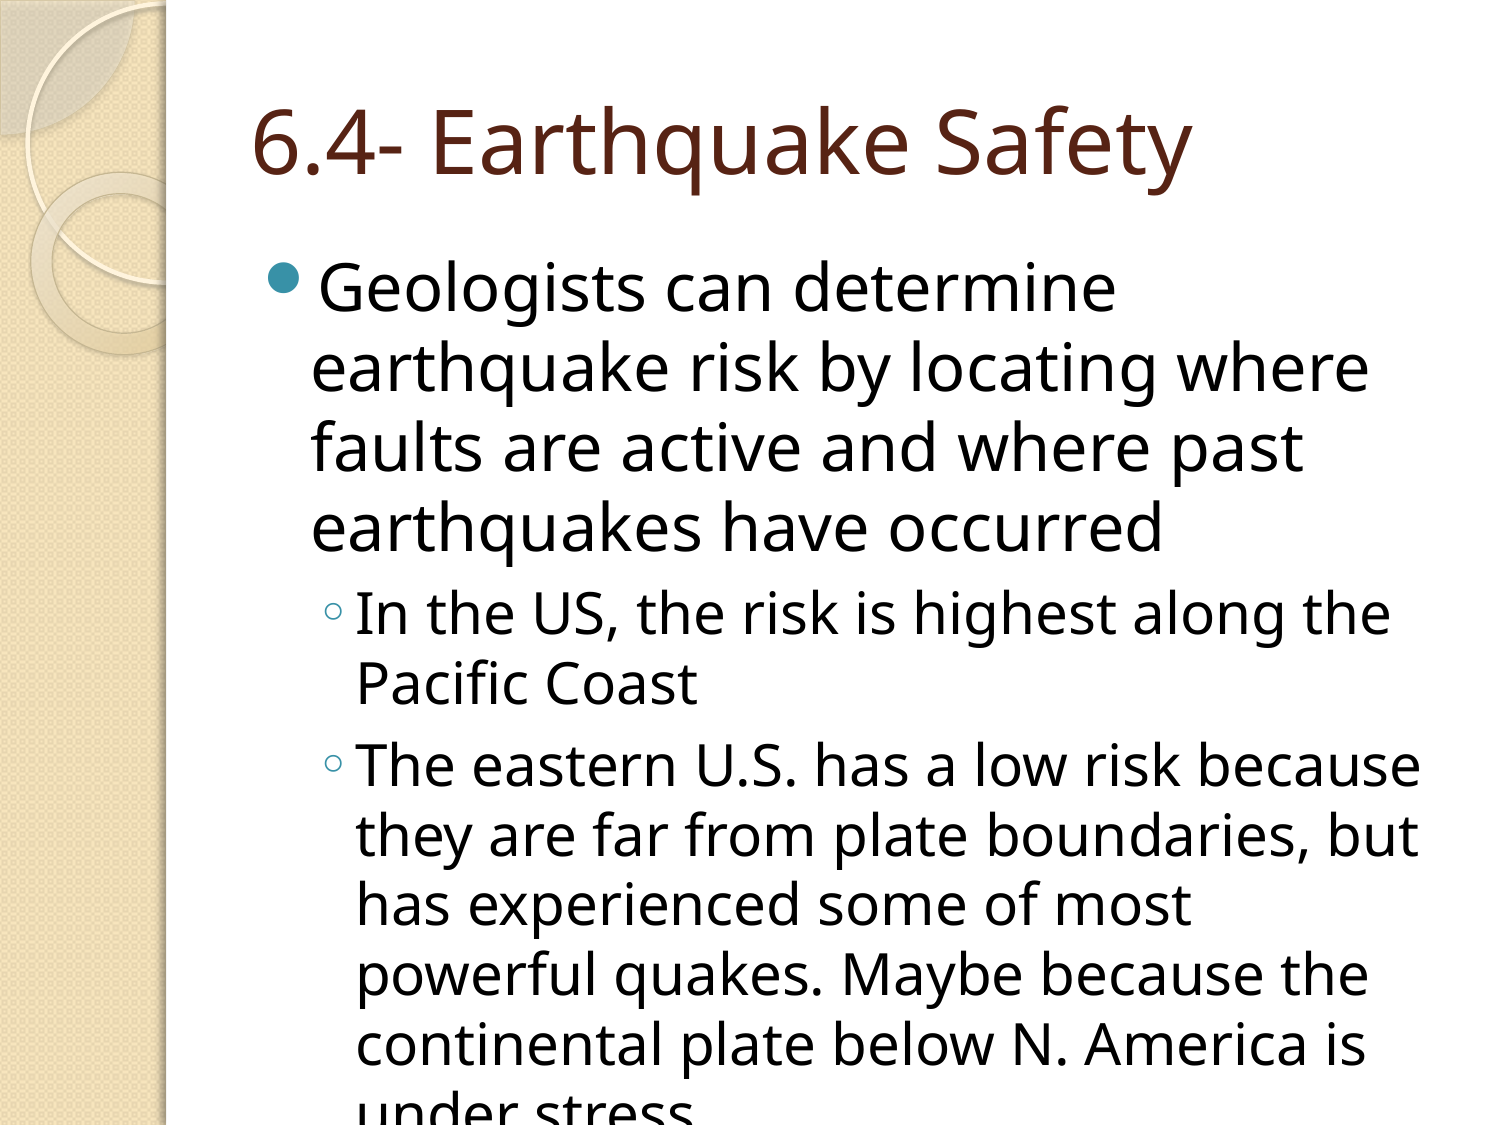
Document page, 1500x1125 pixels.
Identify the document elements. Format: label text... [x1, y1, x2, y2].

list Geologists can determine earthquake risk by locating where faults are active and where past earthquakes have occurred In the US, the risk is highest along the Pacific Coast The eastern U.S. has a low risk because they are far from plate boundaries, but has experienced some of most powerful quakes. Maybe because the continental plate below N. America is under stress [235, 237, 1466, 1025]
title 6.4- Earthquake Safety [235, 45, 1466, 233]
